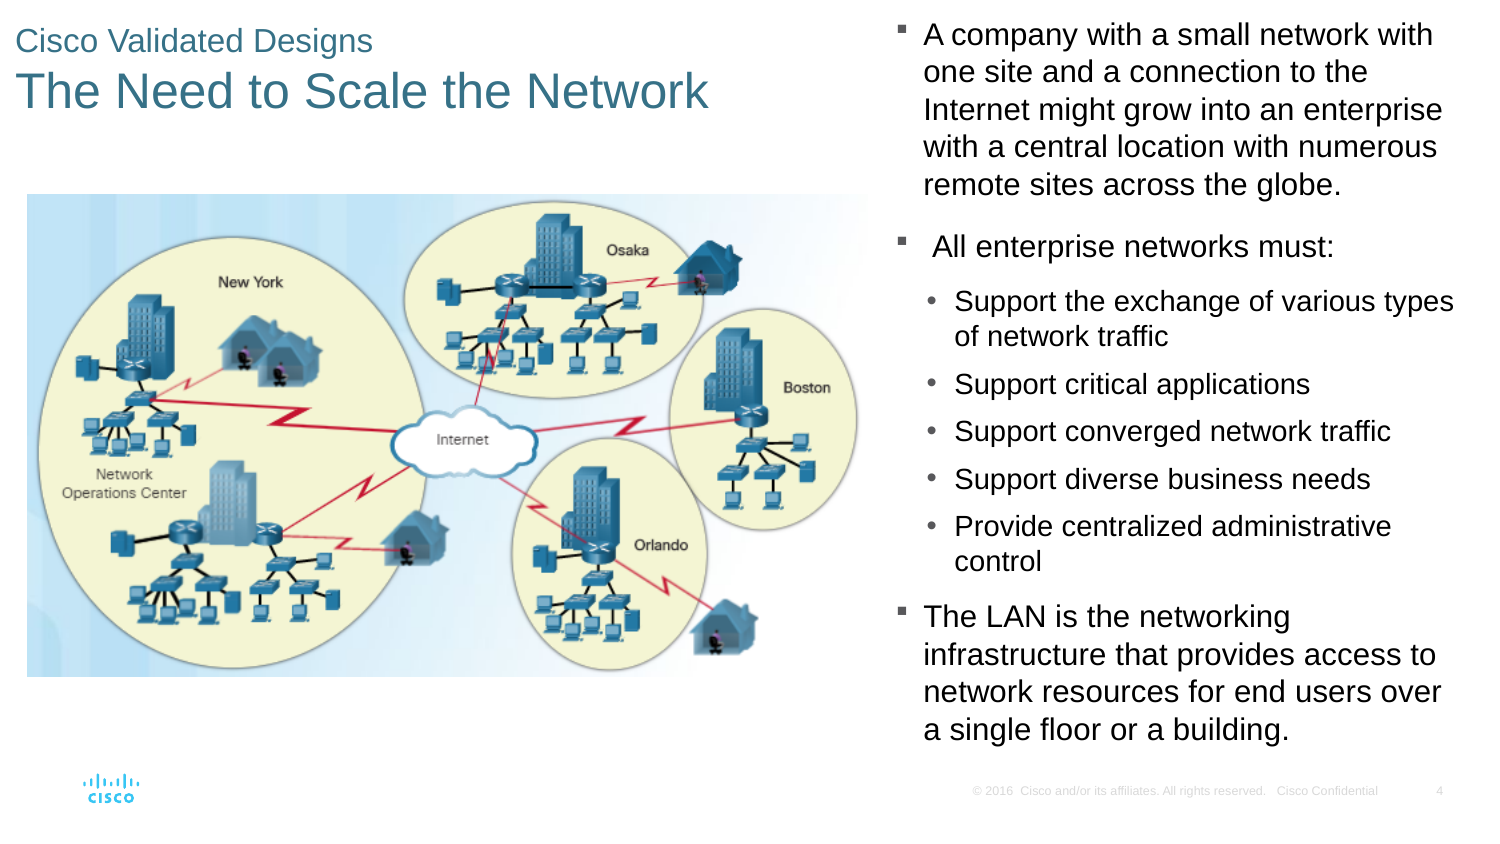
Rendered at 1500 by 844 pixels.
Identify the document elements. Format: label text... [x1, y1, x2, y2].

title Cisco Validated Designs The Need to Scale the Network [0, 6, 847, 131]
list A company with a small network with one site and a connection to the Internet might grow into an enterprise with a central location with numerous remote sites across the globe. All enterprise networks must: Support the exchange of various types of network traffic Support critical applications Support converged network traffic Support diverse business needs Provide centralized administrative control The LAN is the networking infrastructure that provides access to network resources for end users over a single floor or a building. [880, 6, 1492, 777]
picture [27, 194, 868, 677]
